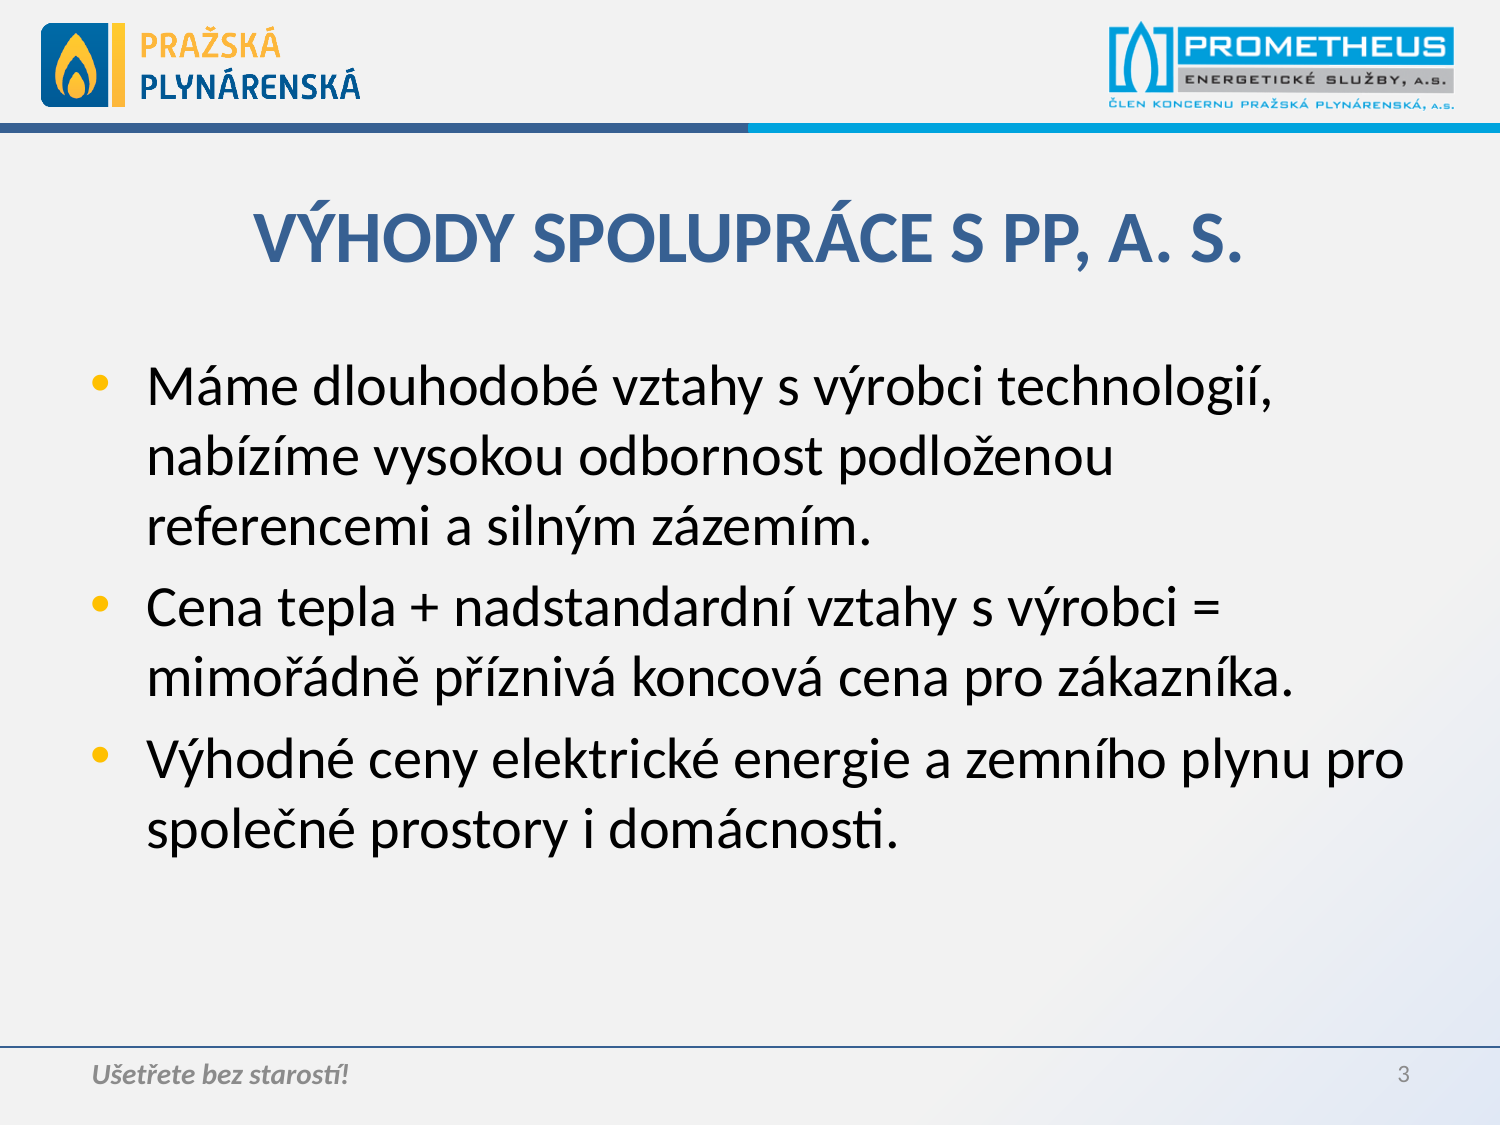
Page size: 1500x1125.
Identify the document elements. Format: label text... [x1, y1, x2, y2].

slide_number 3 [1074, 1042, 1425, 1103]
title Výhody spolupráce S PP, a. s. [41, 138, 1459, 327]
picture [41, 23, 360, 107]
footer Ušetřete bez starostí! [76, 1042, 552, 1103]
list Máme dlouhodobé vztahy s výrobci technologií, nabízíme vysokou odbornost podloženou referencemi a silným zázemím. Cena tepla + nadstandardní vztahy s výrobci = mimořádně příznivá koncová cena pro zákazníka. Výhodné ceny elektrické energie a zemního plynu pro společné prostory i domácnosti. [75, 339, 1425, 1035]
picture [1104, 18, 1459, 112]
